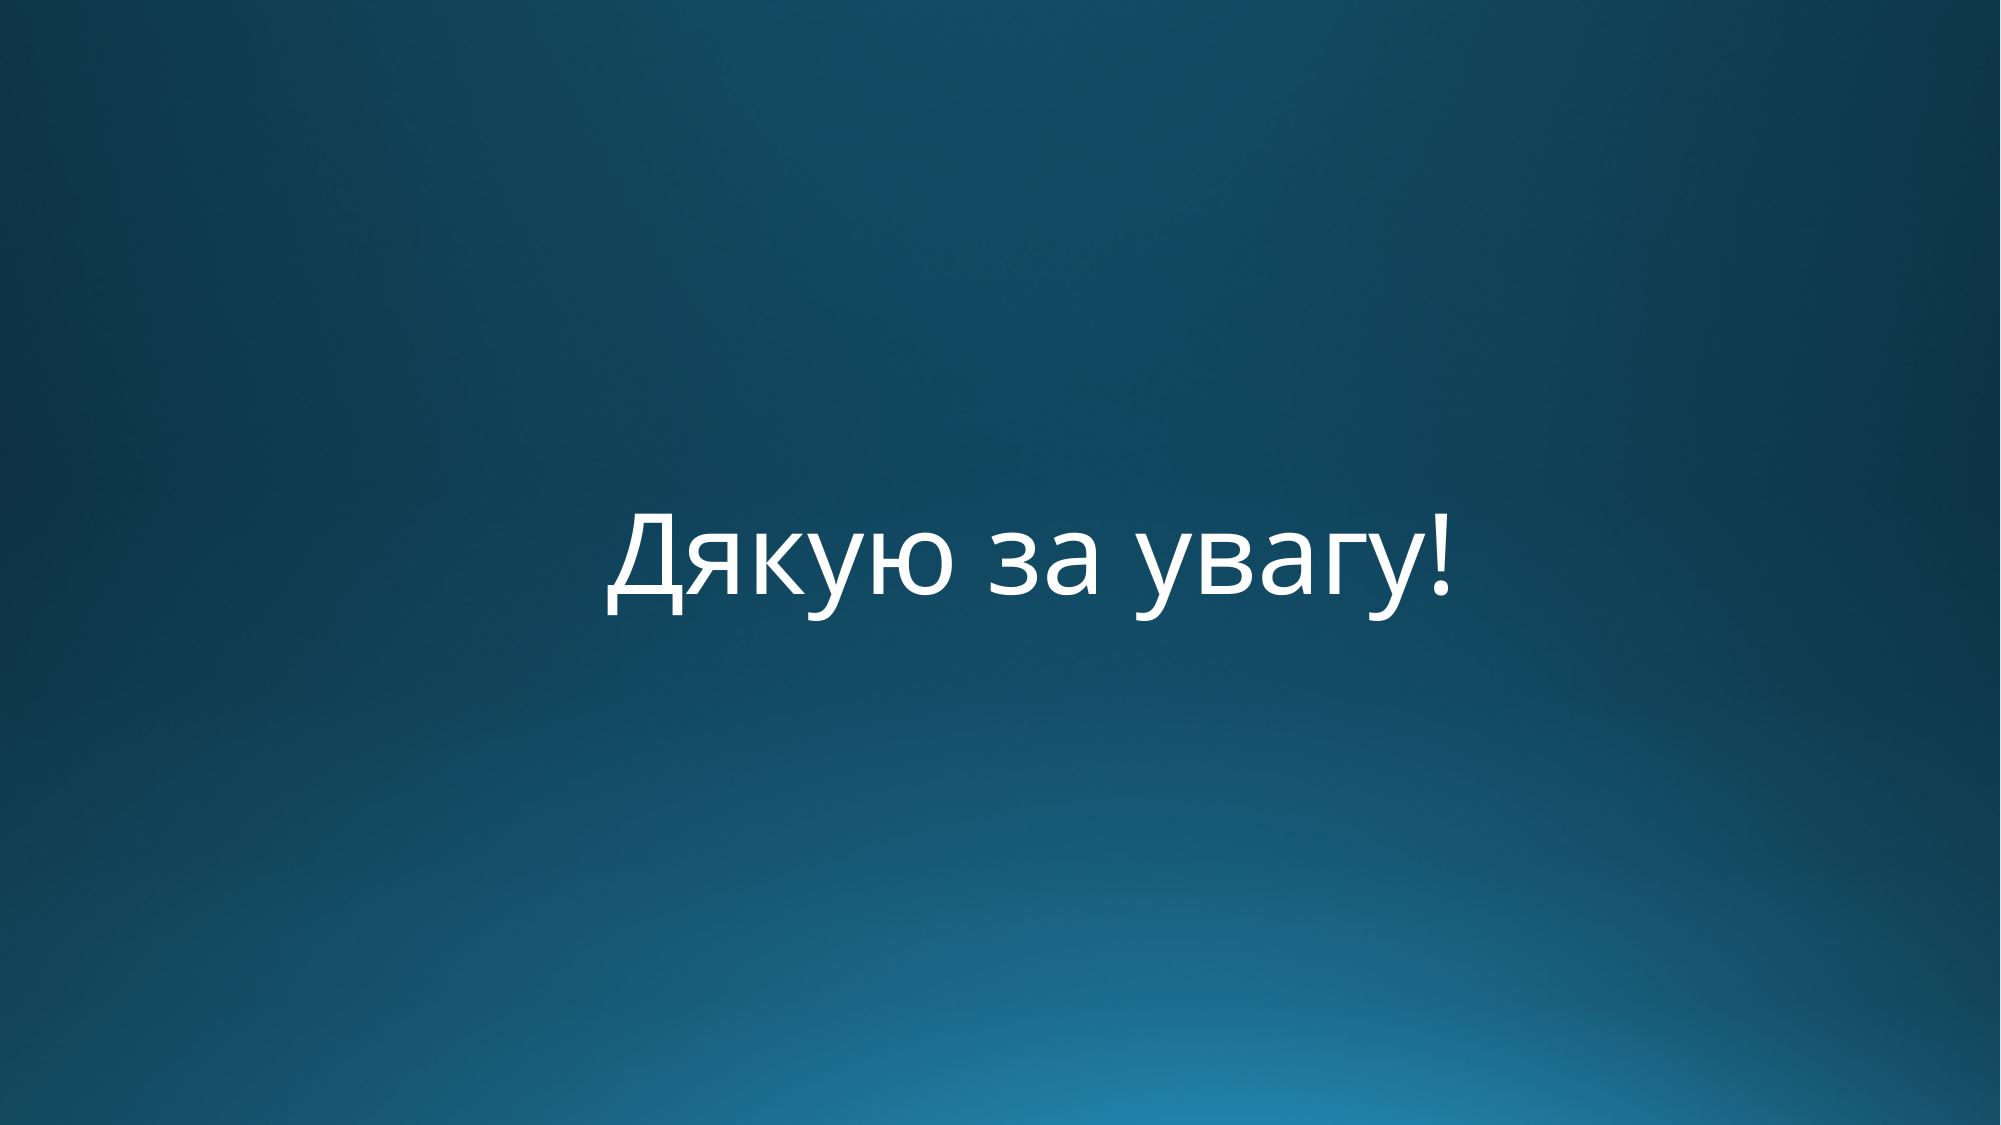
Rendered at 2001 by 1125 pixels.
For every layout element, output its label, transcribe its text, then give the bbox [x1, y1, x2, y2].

picture [0, 0, 2001, 1125]
title Дякую за увагу! [332, 434, 1733, 682]
